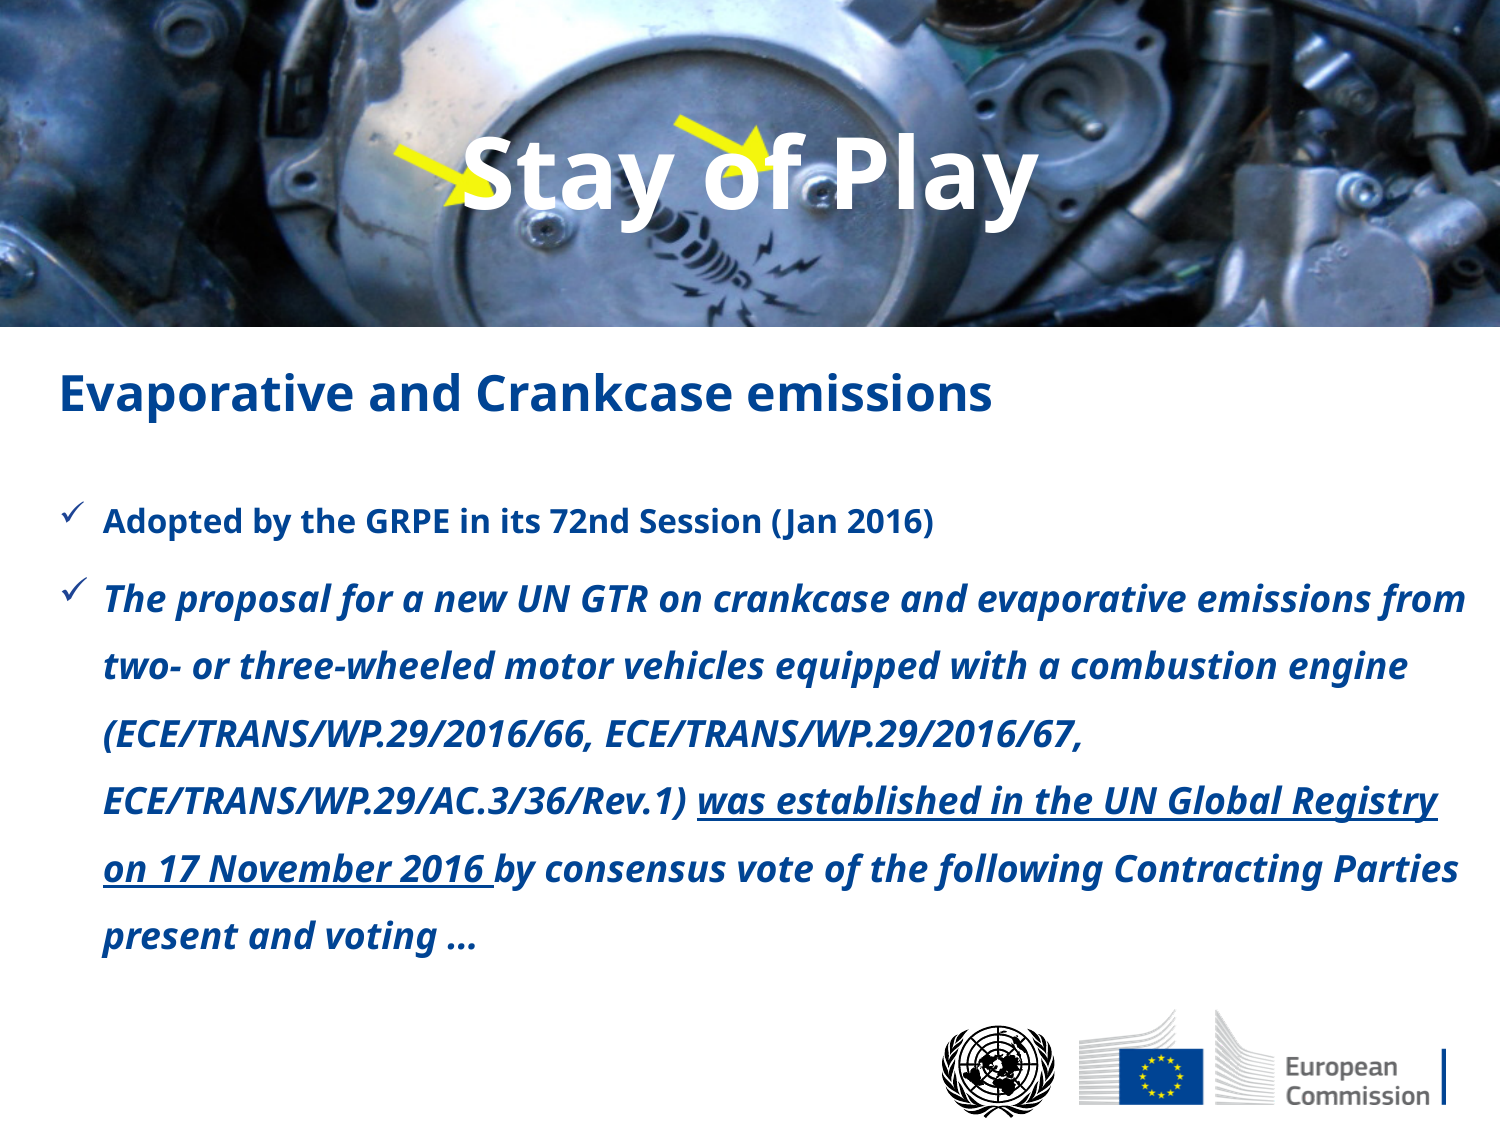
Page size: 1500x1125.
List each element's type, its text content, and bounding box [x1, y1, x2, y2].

list Adopted by the GRPE in its 72nd Session (Jan 2016) The proposal for a new UN GTR on crankcase and evaporative emissions from two- or three-wheeled motor vehicles equipped with a combustion engine (ECE/TRANS/WP.29/2016/66, ECE/TRANS/WP.29/2016/67, ECE/TRANS/WP.29/AC.3/36/Rev.1) was established in the UN Global Registry on 17 November 2016 by consensus vote of the following Contracting Parties present and voting … [0, 432, 1483, 1125]
title Evaporative and Crankcase emissions [0, 333, 1500, 429]
picture [0, 0, 1500, 327]
